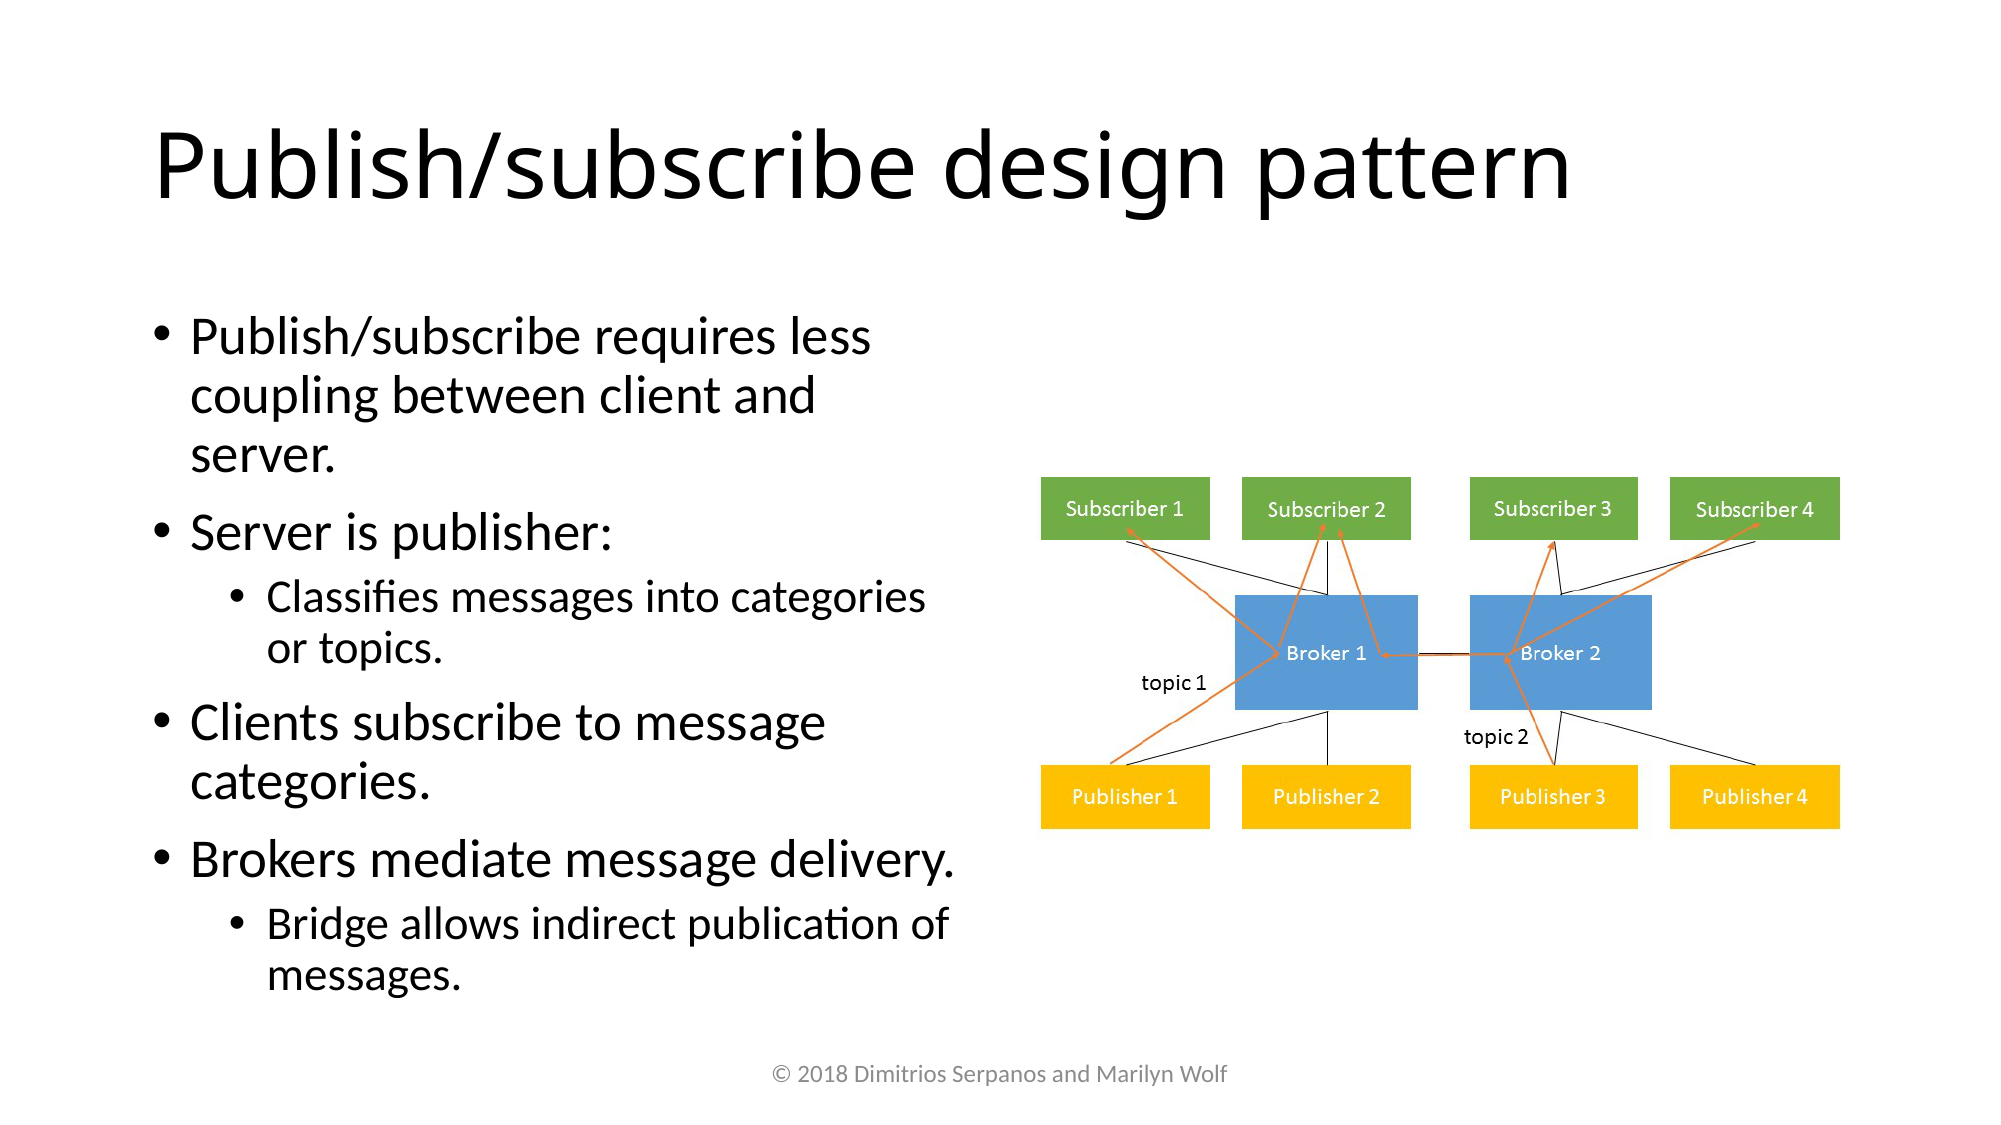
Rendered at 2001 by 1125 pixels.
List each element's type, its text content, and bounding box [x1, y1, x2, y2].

title Publish/subscribe design pattern [137, 59, 1863, 278]
list Publish/subscribe requires less coupling between client and server. Server is publisher: Classifies messages into categories or topics. Clients subscribe to message categories. Brokers mediate message delivery. Bridge allows indirect publication of messages. [137, 299, 988, 1014]
footer © 2018 Dimitrios Serpanos and Marilyn Wolf [662, 1042, 1338, 1103]
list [1012, 458, 1863, 855]
